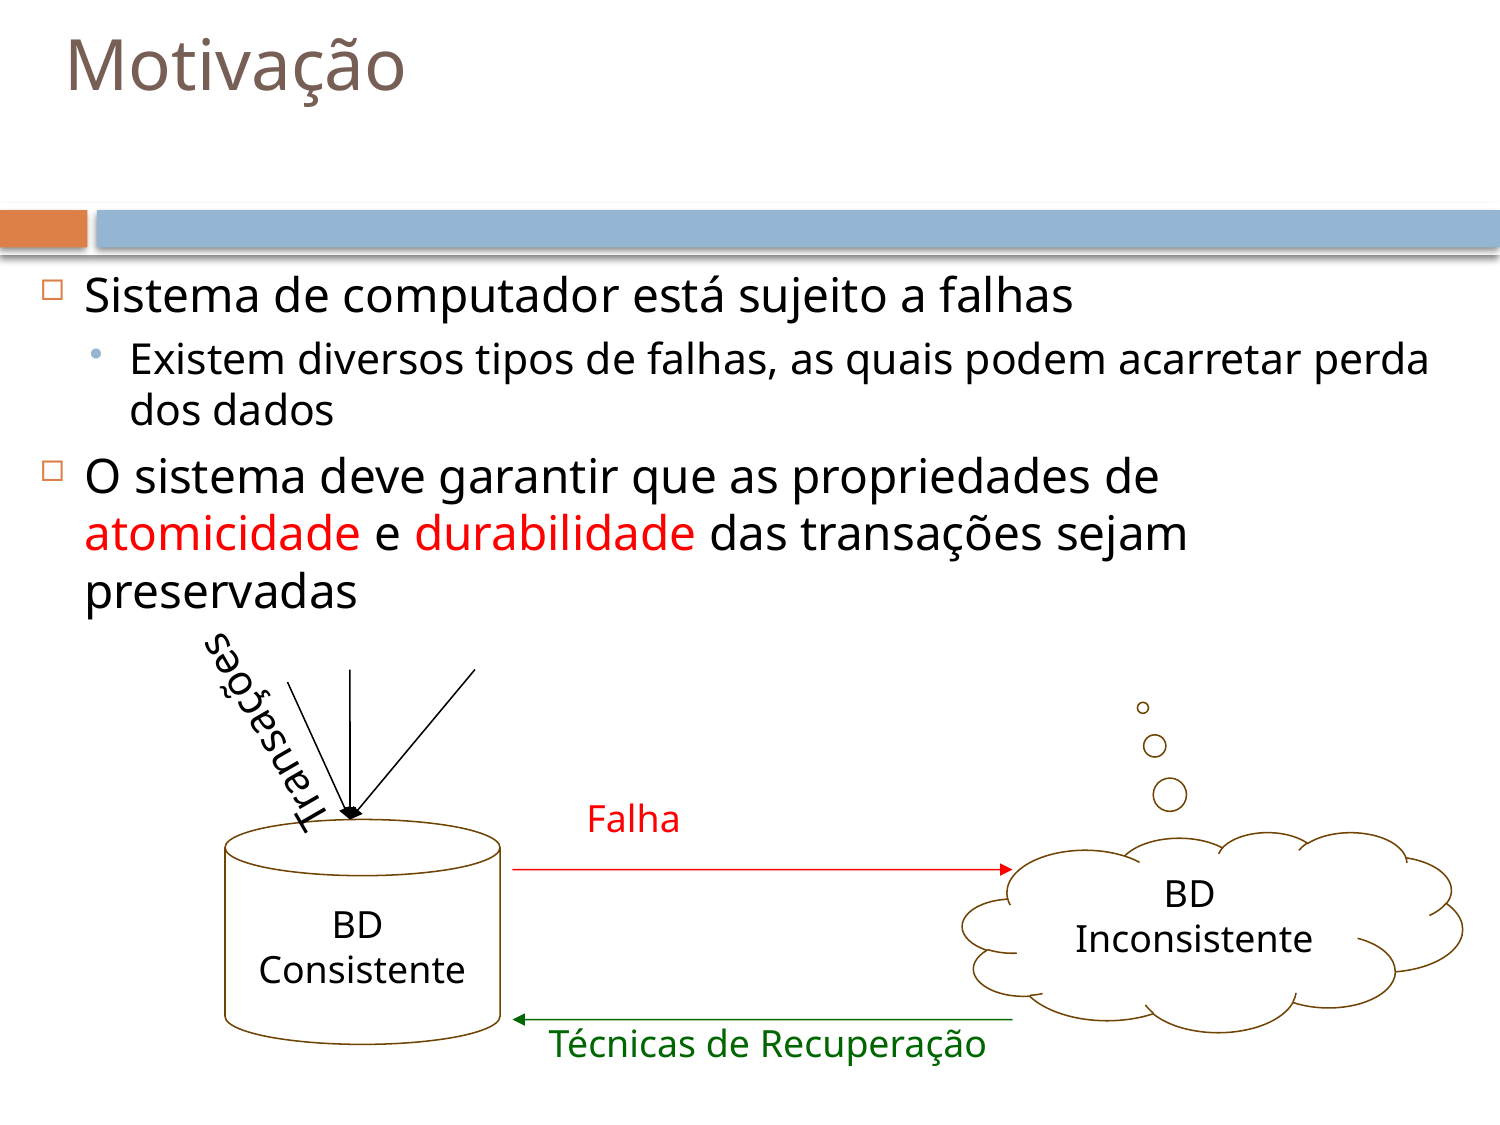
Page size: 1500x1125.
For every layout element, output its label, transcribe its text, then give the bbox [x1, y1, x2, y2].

list Sistema de computador está sujeito a falhas Existem diversos tipos de falhas, as quais podem acarretar perda dos dados O sistema deve garantir que as propriedades de atomicidade e durabilidade das transações sejam preservadas [24, 257, 1463, 625]
text_box BD Inconsistente [962, 832, 1463, 1033]
text_box BD Consistente [225, 819, 501, 1045]
text_box [350, 669, 476, 820]
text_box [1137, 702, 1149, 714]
text_box Falha [571, 787, 696, 848]
text_box [512, 863, 1013, 876]
text_box Técnicas de Recuperação [534, 1012, 1003, 1073]
text_box BD Inconsistente [1143, 734, 1166, 758]
text_box [343, 669, 352, 818]
title Motivação [50, 12, 1450, 113]
text_box BD Inconsistente [1153, 778, 1187, 812]
text_box Transações [172, 609, 353, 858]
text_box [512, 1013, 534, 1026]
